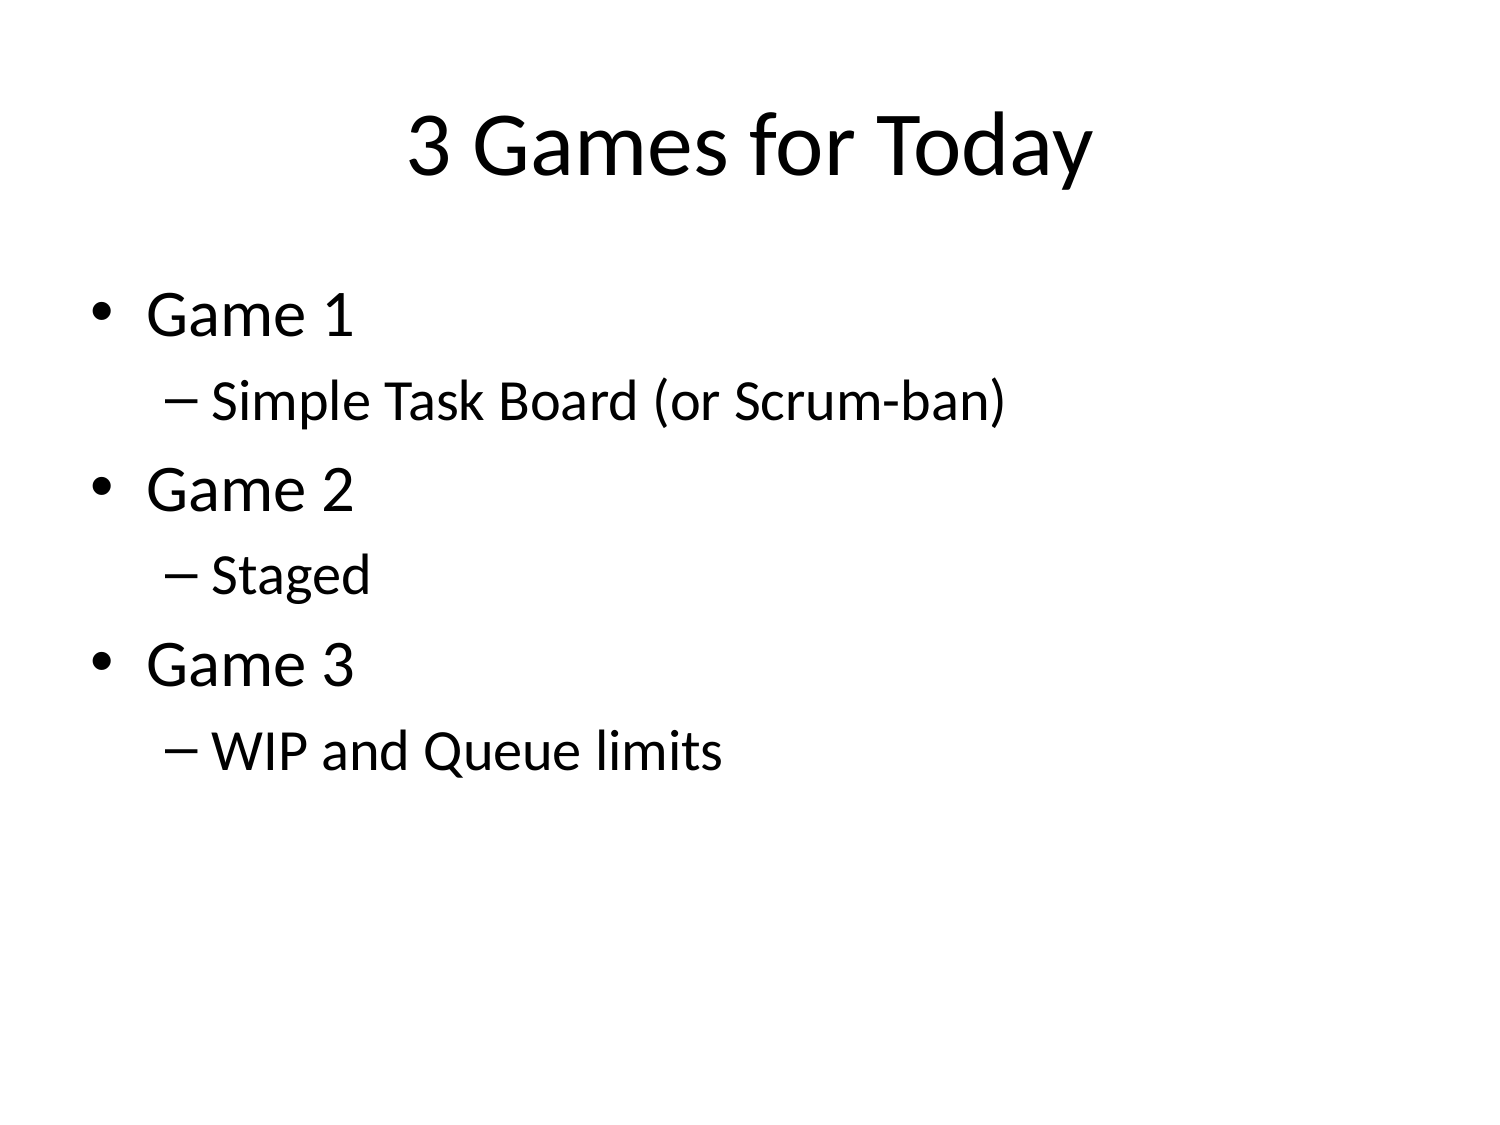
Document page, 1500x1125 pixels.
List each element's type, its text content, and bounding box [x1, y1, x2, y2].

list Game 1 Simple Task Board (or Scrum-ban) Game 2 Staged Game 3 WIP and Queue limits [74, 262, 1426, 1006]
title 3 Games for Today [74, 44, 1426, 233]
